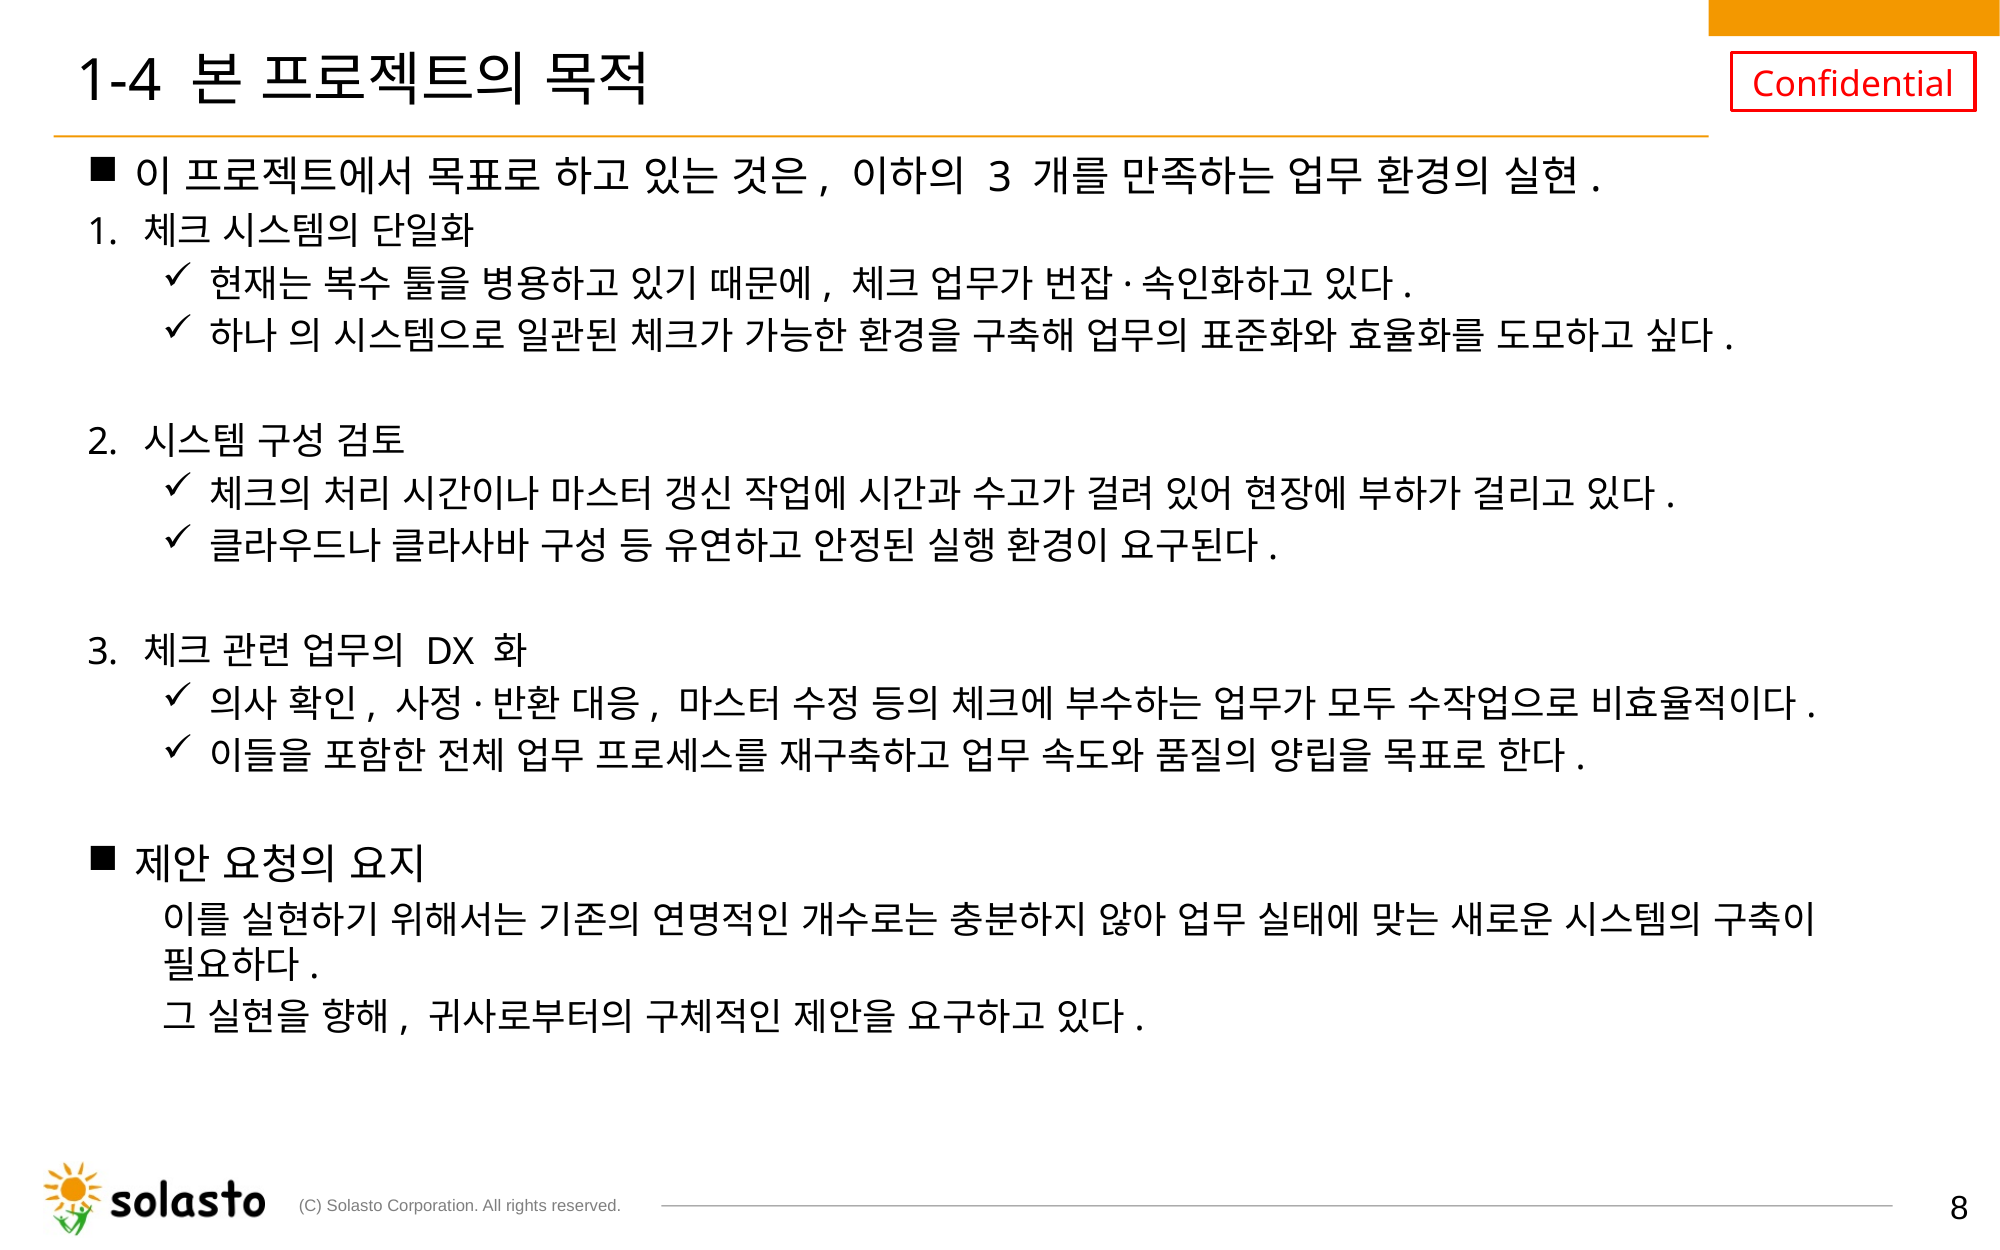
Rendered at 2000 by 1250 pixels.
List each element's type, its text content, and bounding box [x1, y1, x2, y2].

picture [43, 1161, 265, 1238]
title 1-4 본 프로젝트의 목적 [61, 0, 1709, 189]
text_box 이 프로젝트에서 목표로 하고 있는 것은, 이하의 3 개를 만족하는 업무 환경의 실현. 체크 시스템의 단일화 현재는 복수 툴을 병용하고 있기 때문에, 체크 업무가 번잡·속인화하고 있다. 하나 의 시스템으로 일관된 체크가 가능한 환경을 구축해 업무의 표준화와 효율화를 도모하고 싶다. 시스템 구성 검토 체크의 처리 시간이나 마스터 갱신 작업에 시간과 수고가 걸려 있어 현장에 부하가 걸리고 있다. 클라우드나 클라사바 구성 등 유연하고 안정된 실행 환경이 요구된다. 체크 관련 업무의 DX 화 의사 확인, 사정·반환 대응, 마스터 수정 등의 체크에 부수하는 업무가 모두 수작업으로 비효율적이다. 이들을 포함한 전체 업무 프로세스를 재구축하고 업무 속도와 품질의 양립을 목표로 한다. 제안 요청의 요지 이를 실현하기 위해서는 기존의 연명적인 개수로는 충분하지 않아 업무 실태에 맞는 새로운 시스템의 구축이 필요하다. 그 실현을 향해, 귀사로부터의 구체적인 제안을 요구하고 있다. [72, 142, 1928, 1177]
